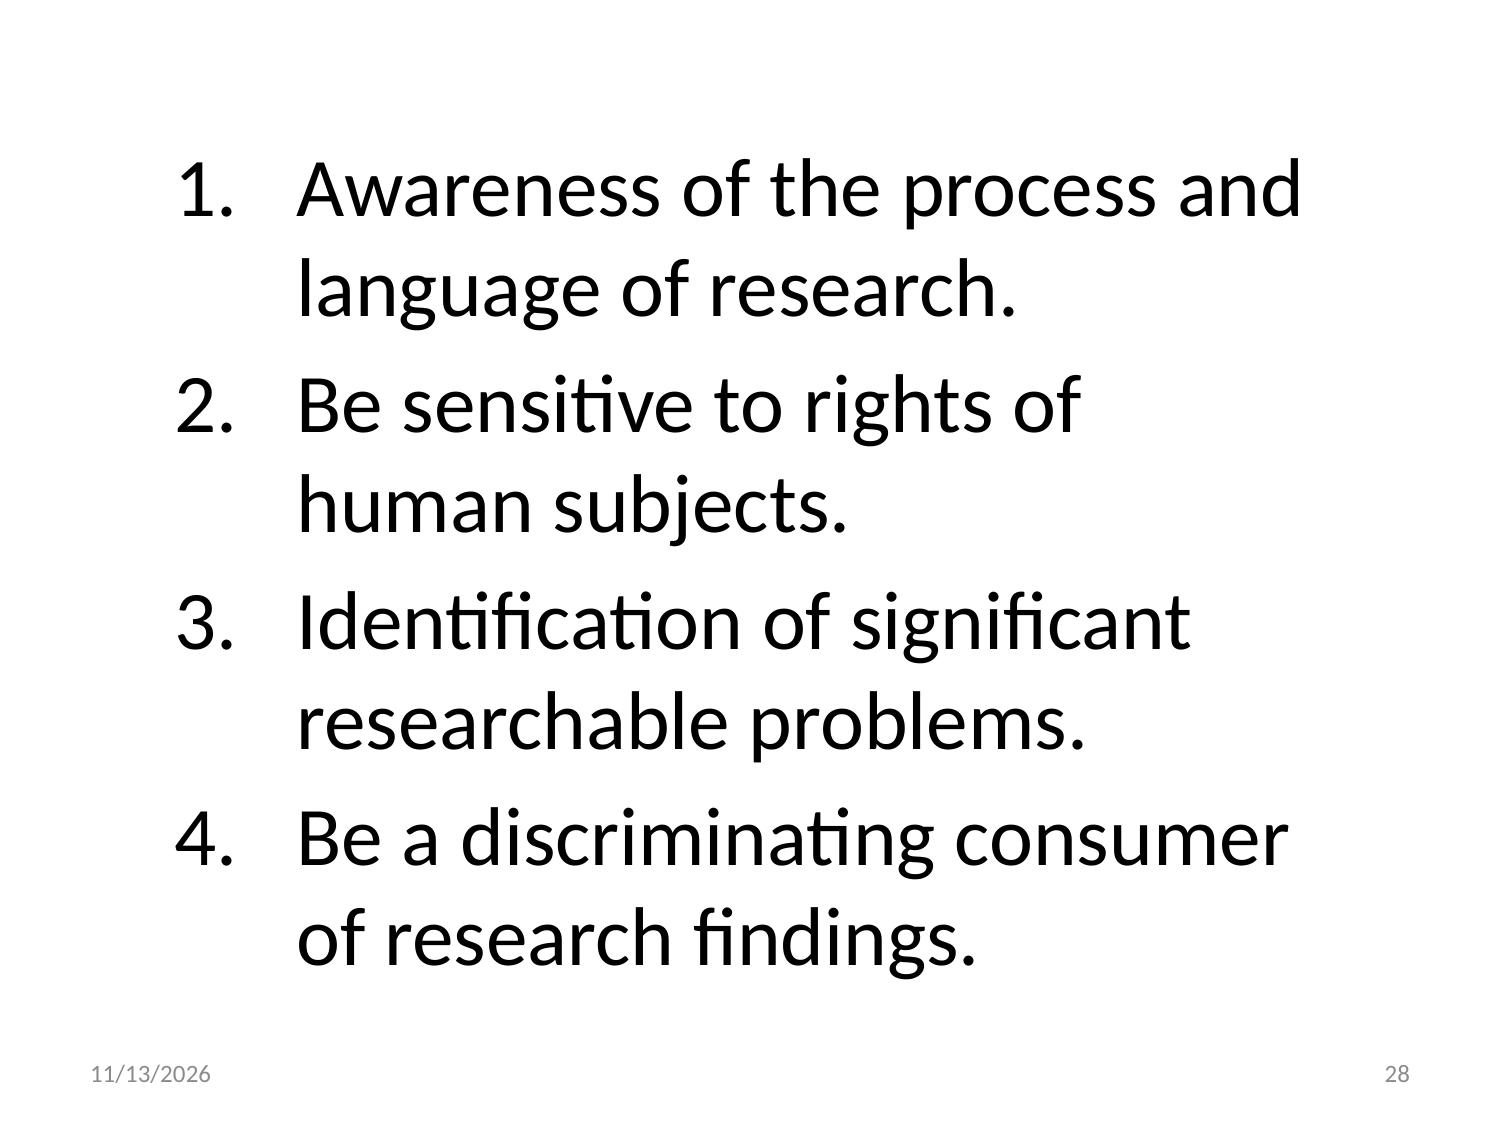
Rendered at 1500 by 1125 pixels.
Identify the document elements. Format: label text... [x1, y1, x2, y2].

slide_number 28 [1074, 1042, 1425, 1103]
list Awareness of the process and language of research. Be sensitive to rights of human subjects. Identification of significant researchable problems. Be a discriminating consumer of research findings. [159, 125, 1353, 1071]
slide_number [75, 1042, 425, 1103]
